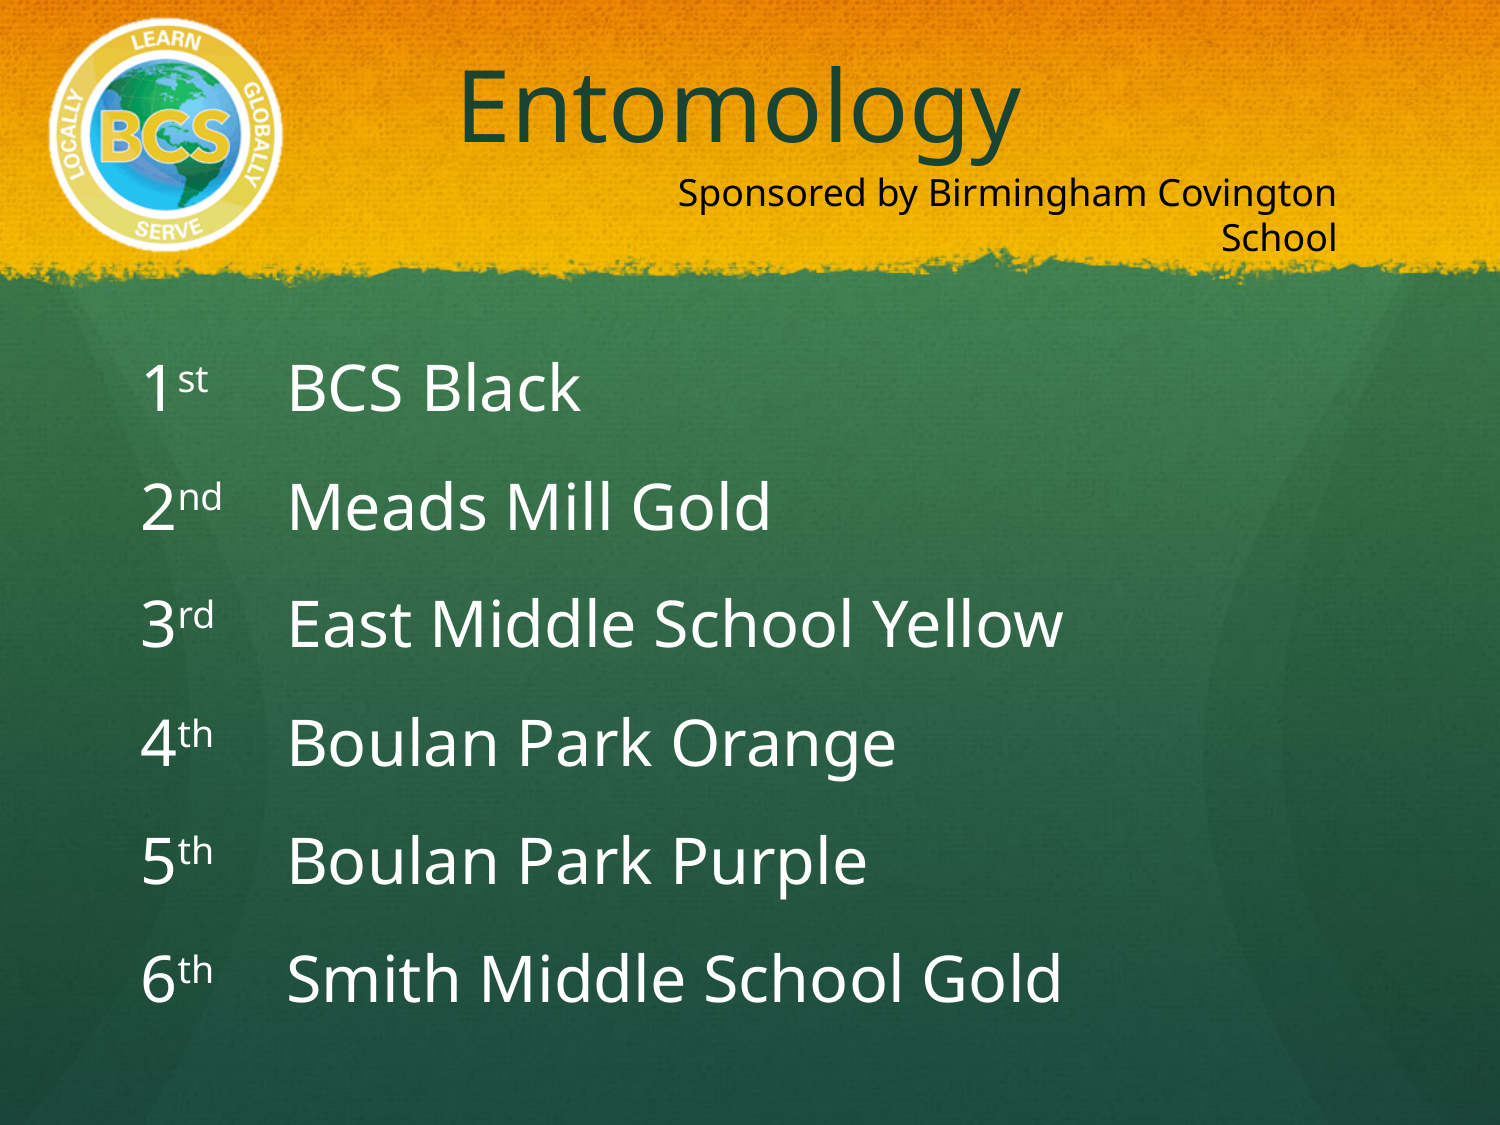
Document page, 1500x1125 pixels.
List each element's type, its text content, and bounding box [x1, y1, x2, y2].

title Entomology [318, 13, 1353, 193]
picture [0, 0, 1500, 1125]
list 1st BCS Black 2nd Meads Mill Gold 3rd East Middle School Yellow 4th Boulan Park Orange 5th Boulan Park Purple 6th Smith Middle School Gold [125, 339, 1375, 1026]
text_box Sponsored by Birmingham Covington School [570, 161, 1353, 267]
